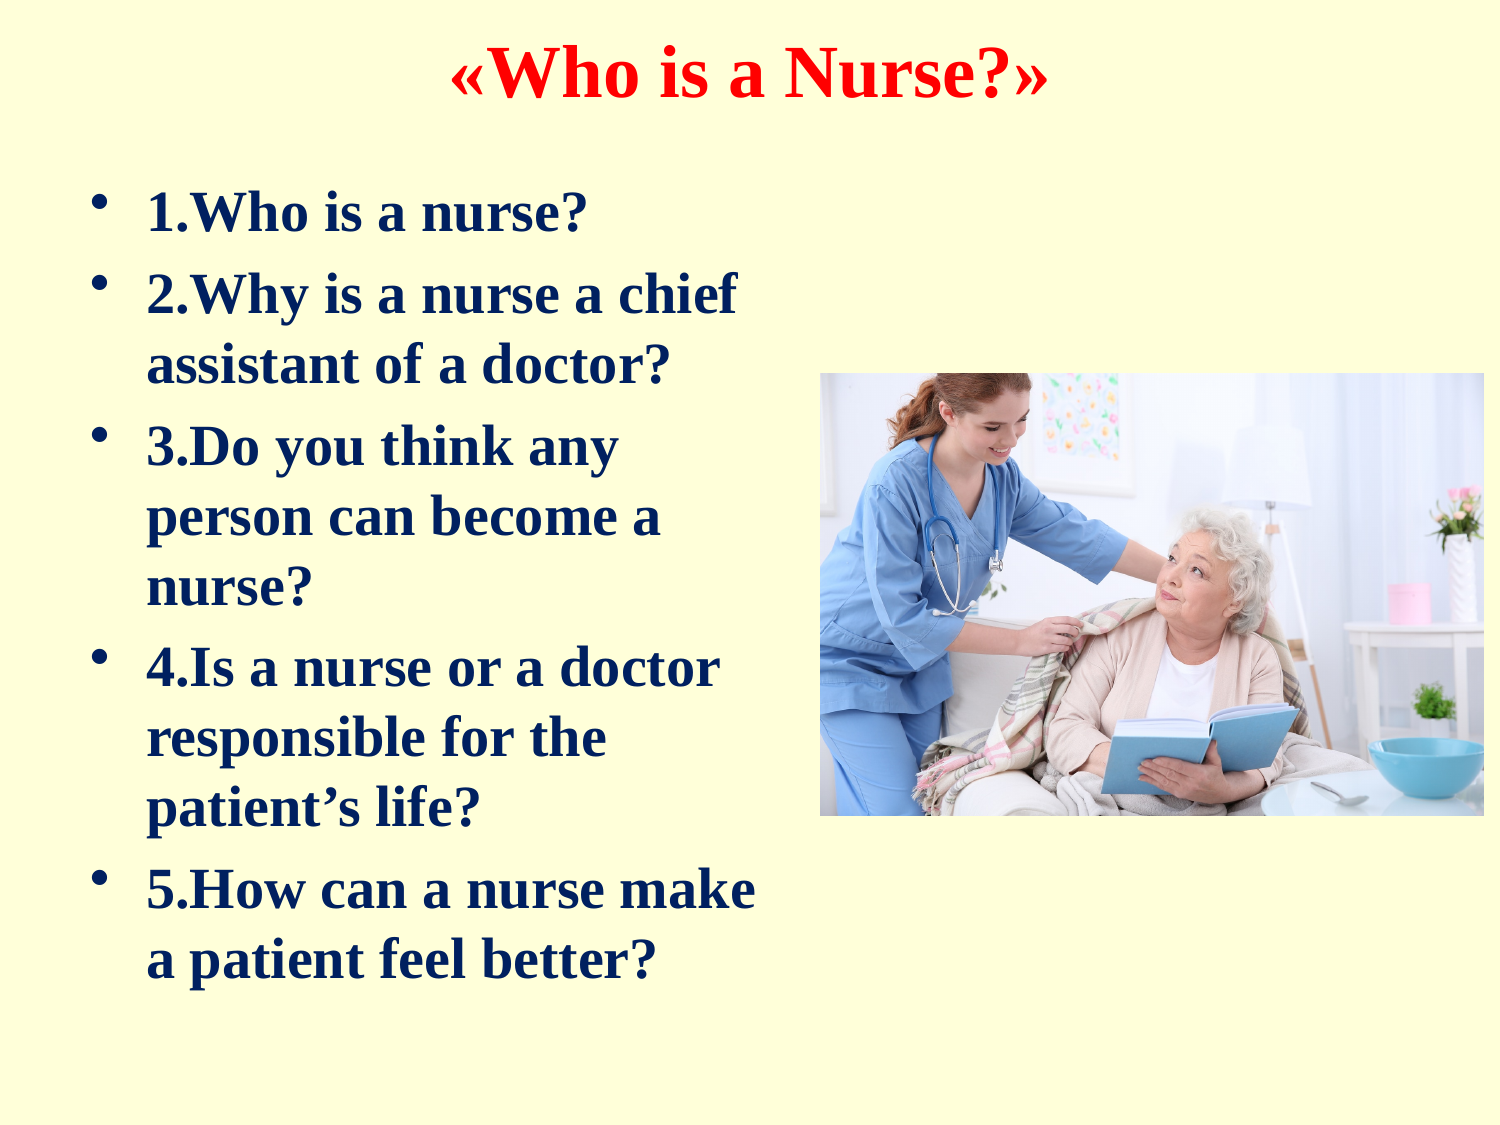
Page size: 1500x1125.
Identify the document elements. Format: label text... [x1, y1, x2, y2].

title «Who is a Nurse?» [74, 0, 1426, 177]
list 1.Who is a nurse? 2.Why is a nurse a chief assistant of a doctor? 3.Do you think any person can become a nurse? 4.Is a nurse or a doctor responsible for the patient’s life? 5.How can a nurse make a patient feel better? [74, 165, 813, 1125]
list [820, 373, 1484, 816]
